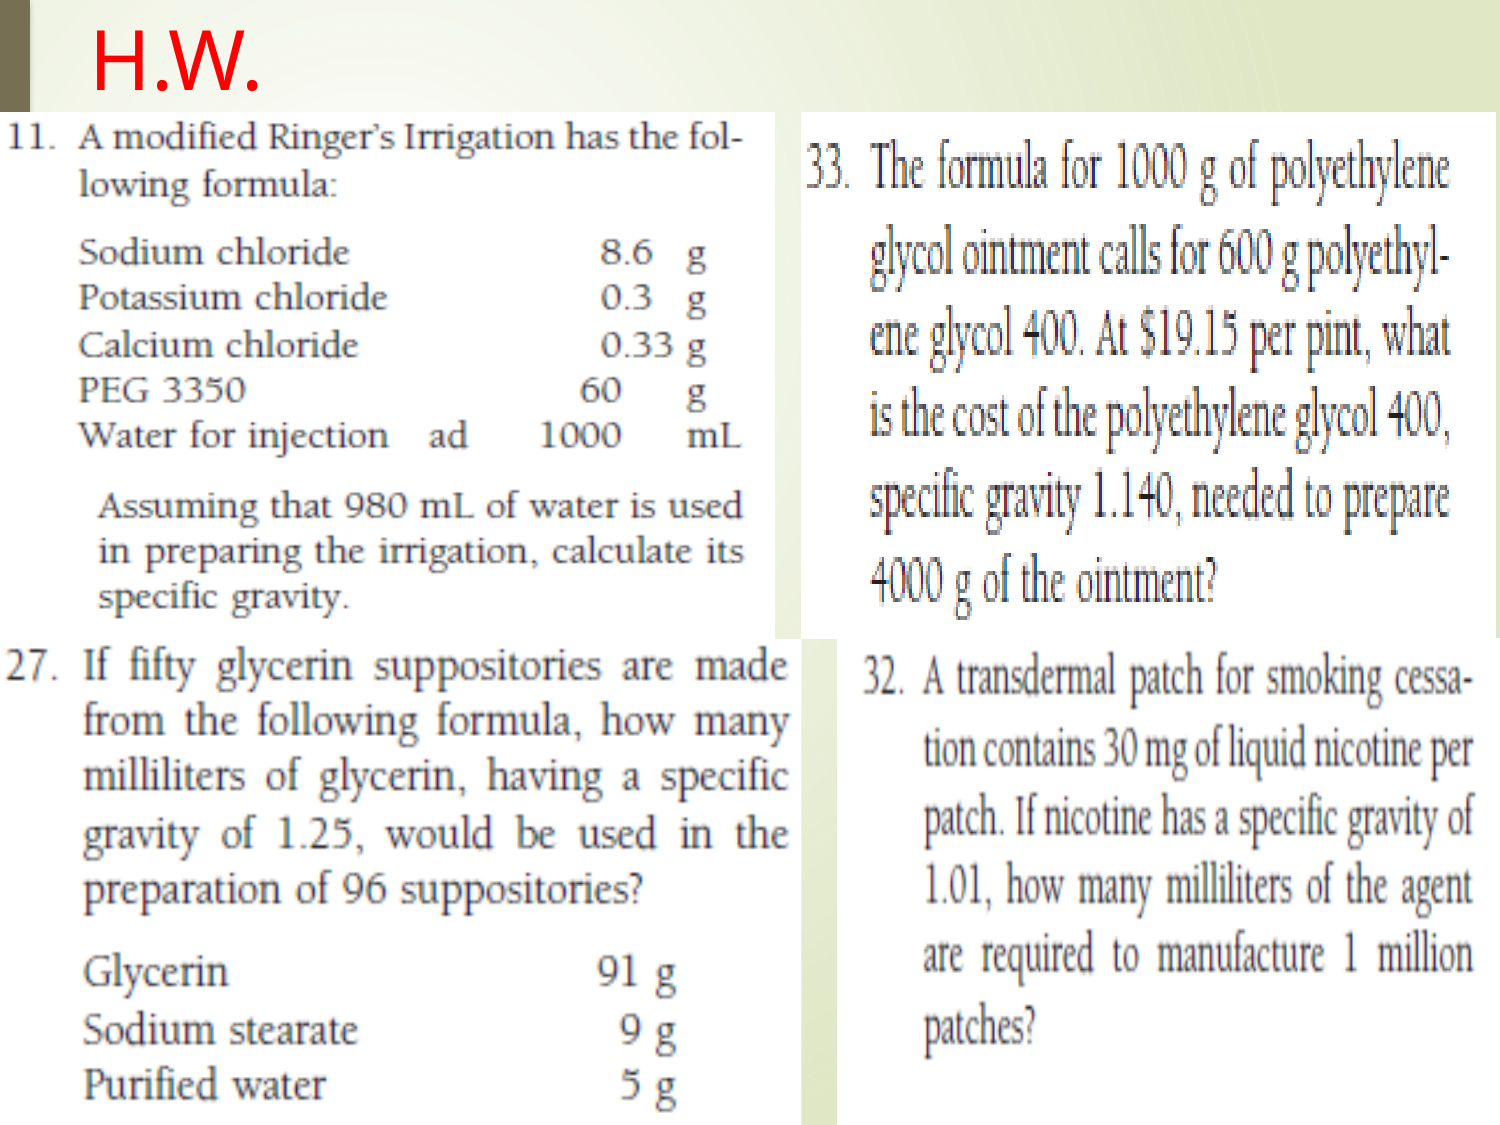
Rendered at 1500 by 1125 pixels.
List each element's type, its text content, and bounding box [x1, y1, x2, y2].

picture [0, 112, 1500, 1125]
text_box H.W. [75, 0, 563, 111]
